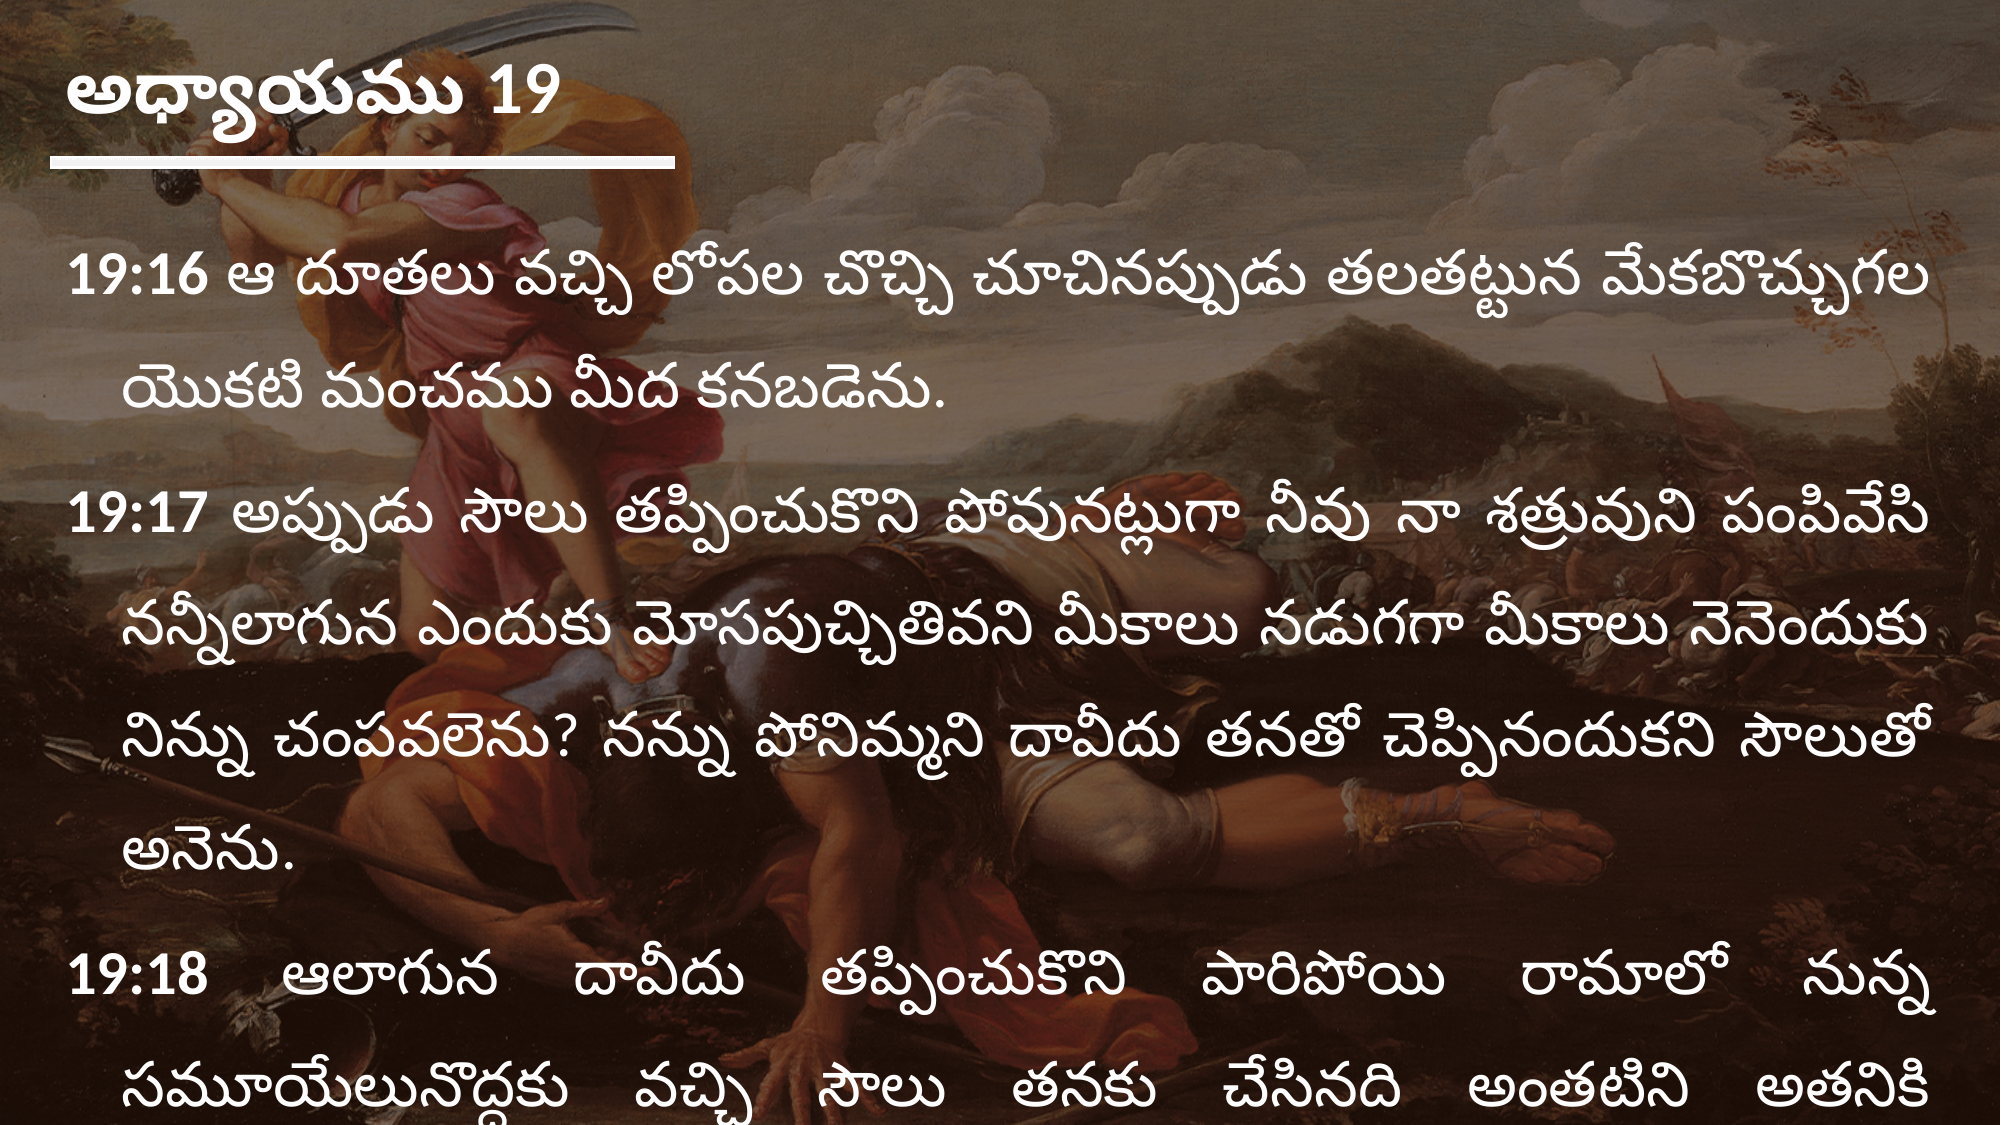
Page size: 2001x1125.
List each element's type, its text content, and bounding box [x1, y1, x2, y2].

title అధ్యాయము 19 [50, 0, 1925, 167]
picture [0, 0, 2000, 1125]
list 19:16 ఆ దూతలు వచ్చి లోపల చొచ్చి చూచినప్పుడు తలతట్టున మేకబొచ్చుగల యొకటి మంచము మీద కనబడెను. 19:17 అప్పుడు సౌలు తప్పించుకొని పోవునట్లుగా నీవు నా శత్రువుని పంపివేసి నన్నీలాగున ఎందుకు మోసపుచ్చితివని మీకాలు నడుగగా మీకాలు నెనెందుకు నిన్ను చంపవలెను? నన్ను పోనిమ్మని దావీదు తనతో చెప్పినందుకని సౌలుతో అనెను. 19:18 ఆలాగున దావీదు తప్పించుకొని పారిపోయి రామాలో నున్న సమూయేలునొద్దకు వచ్చి సౌలు తనకు చేసినది అంతటిని అతనికి తెలియజేయగా అతడును సమూయేలును బయలుదేరి నాయోతుకు వచ్చి అచట కాపురముండిరి. [50, 187, 1946, 1063]
